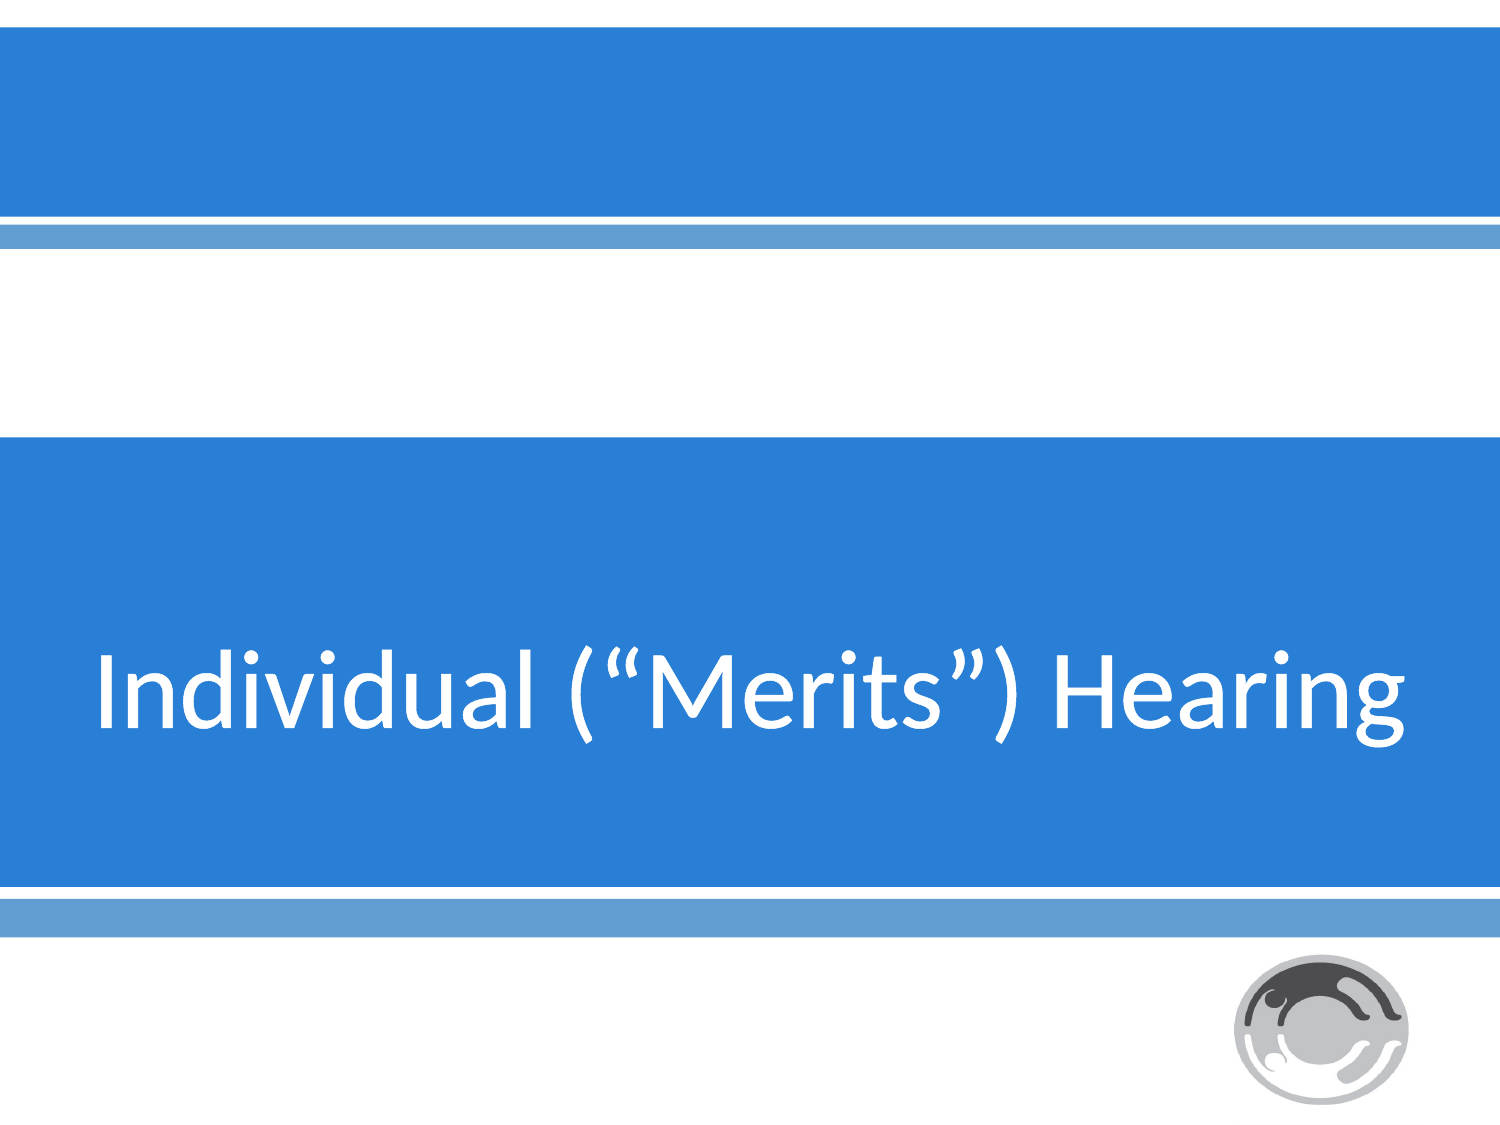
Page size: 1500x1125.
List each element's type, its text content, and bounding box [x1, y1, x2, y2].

picture [1234, 952, 1424, 1125]
title Individual (“Merits”) Hearing [37, 431, 1463, 758]
